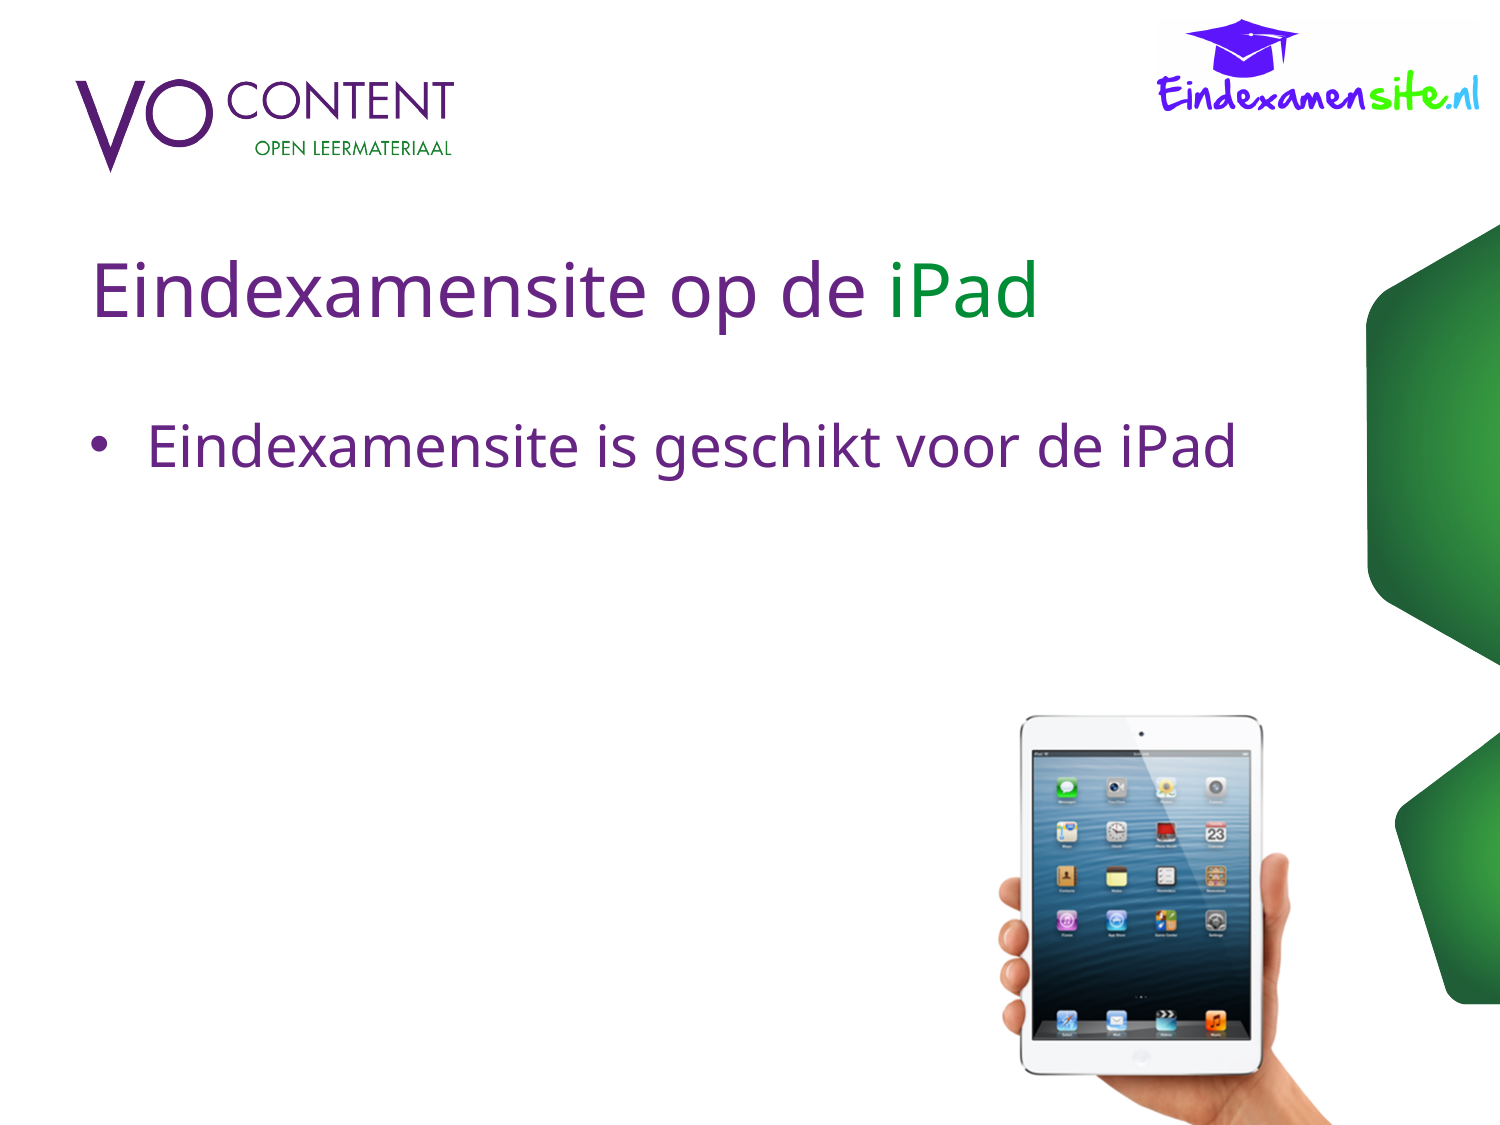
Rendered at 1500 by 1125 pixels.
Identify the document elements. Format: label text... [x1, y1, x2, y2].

picture [997, 222, 1500, 1125]
picture [75, 79, 454, 173]
title Eindexamensite op de iPad [75, 177, 1319, 399]
picture [1157, 19, 1480, 111]
list Eindexamensite is geschikt voor de iPad [75, 401, 1386, 905]
